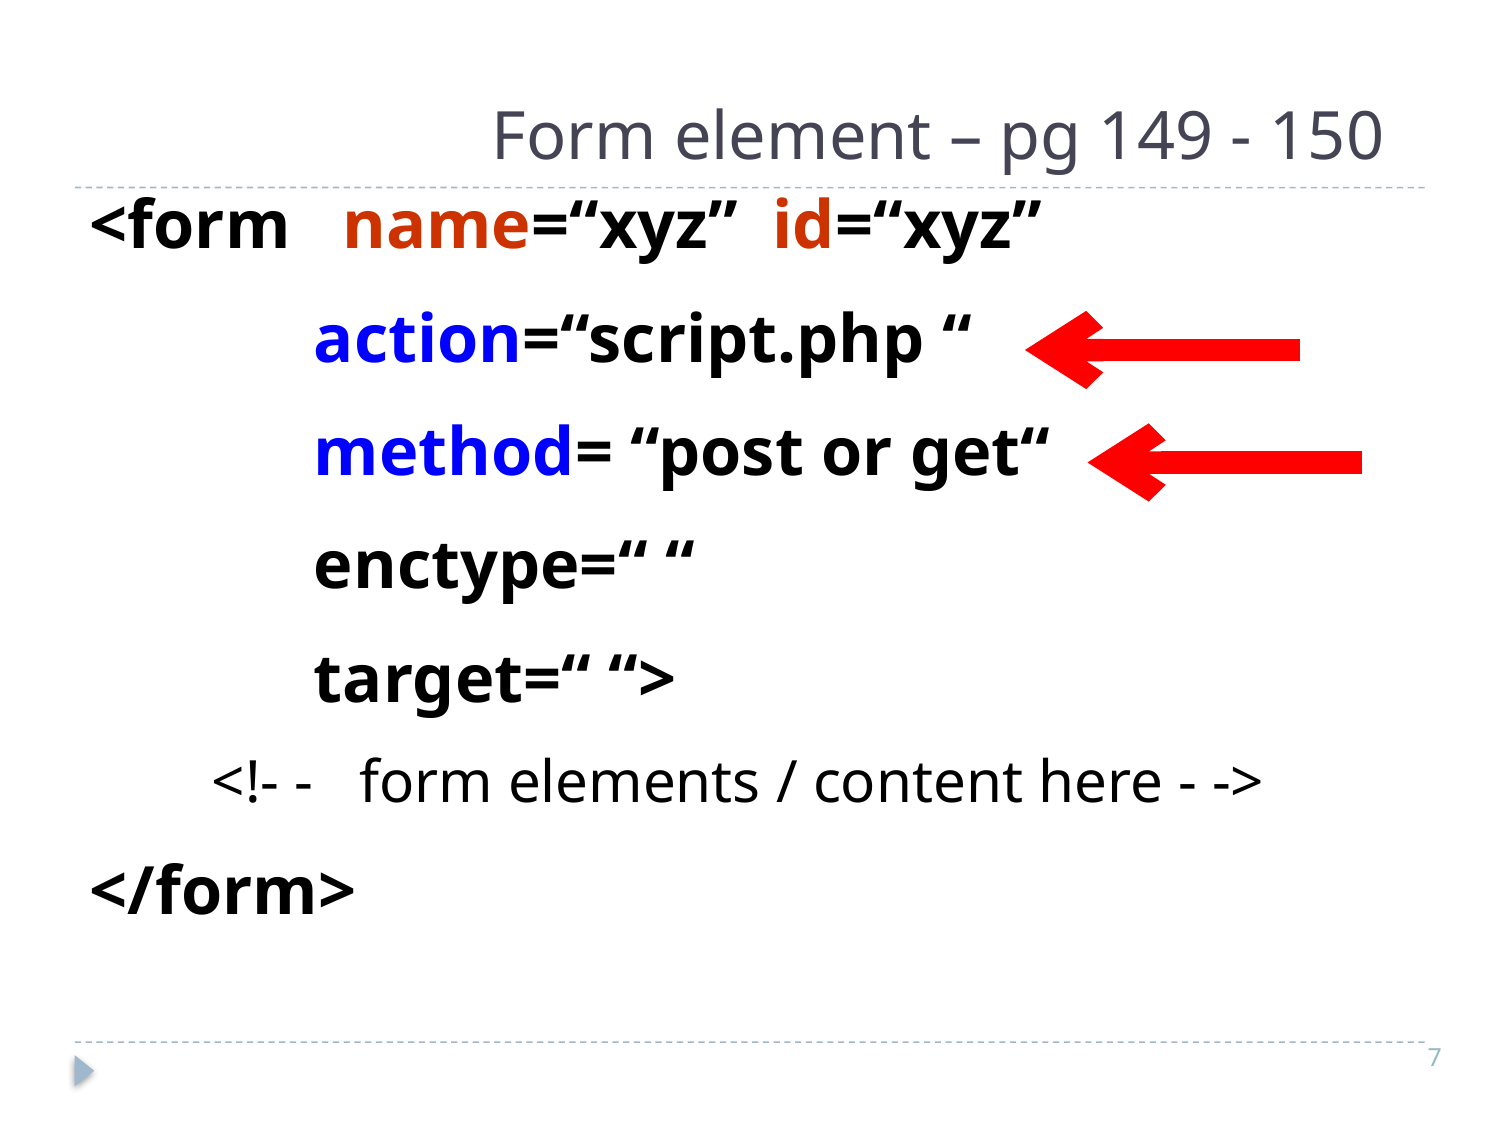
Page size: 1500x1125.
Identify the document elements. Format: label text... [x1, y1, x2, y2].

title Form element – pg 149 - 150 [125, 50, 1400, 174]
slide_number 7 [1413, 1034, 1488, 1113]
list <form name=“xyz” id=“xyz” action=“script.php “ method= “post or get“ enctype=“ “ target=“ “> <!- - form elements / content here - -> </form> [75, 174, 1500, 1000]
